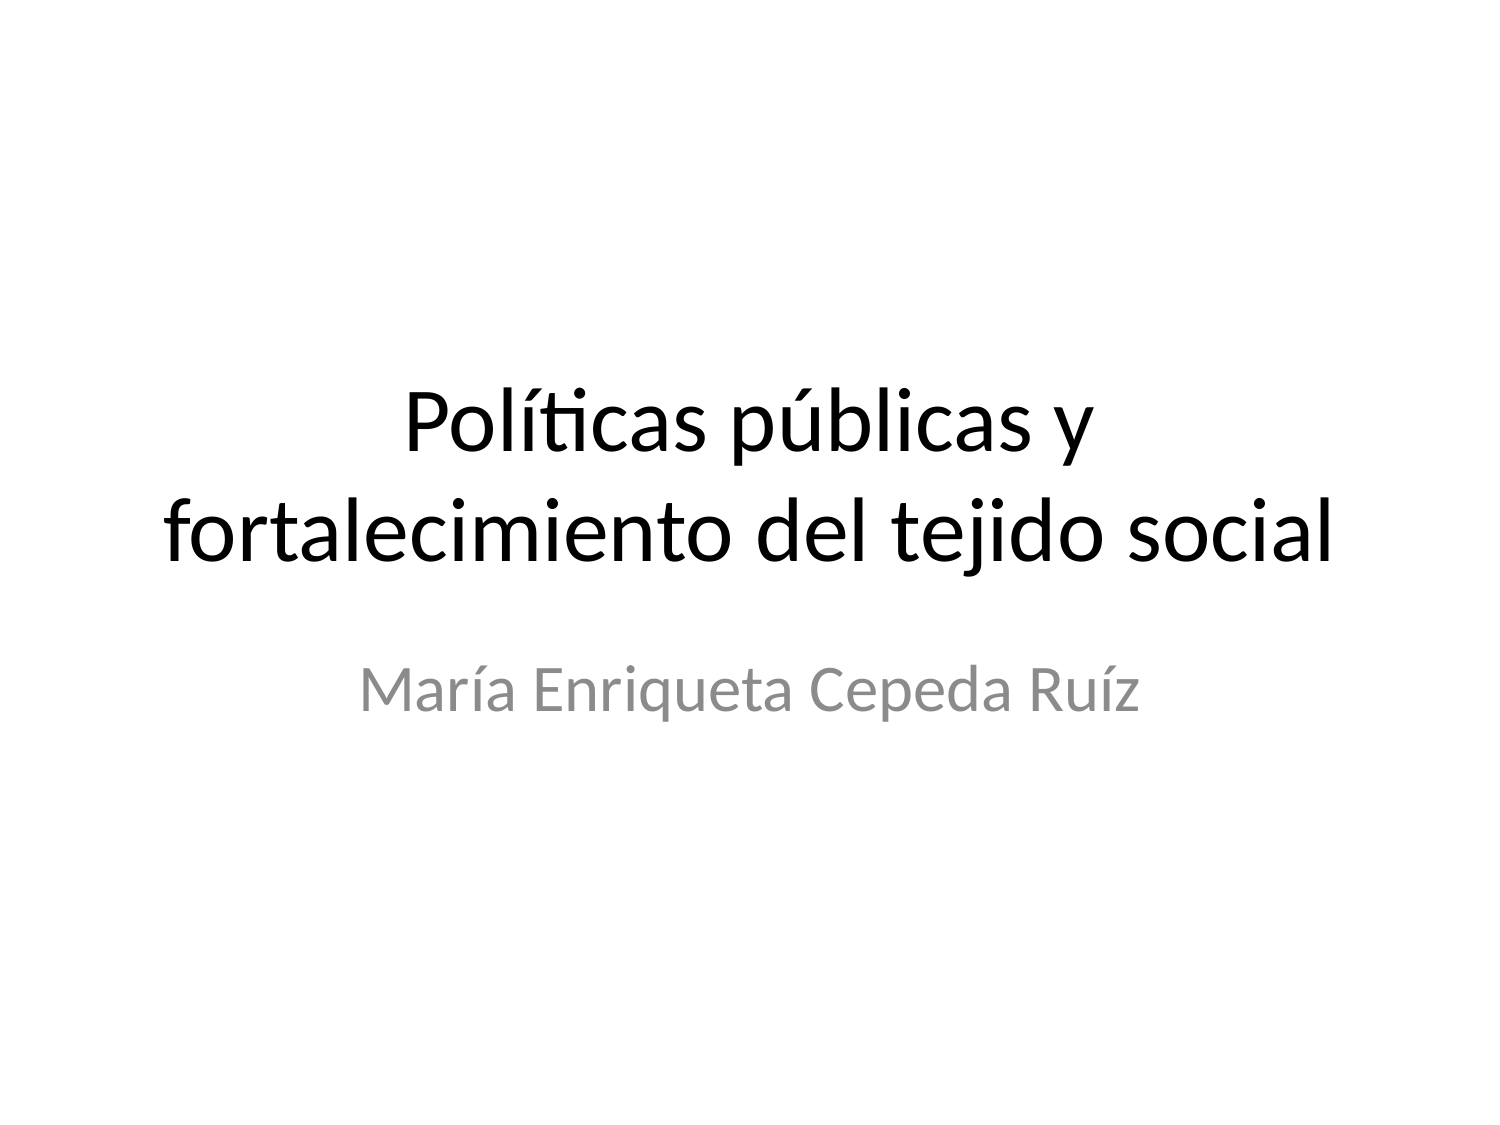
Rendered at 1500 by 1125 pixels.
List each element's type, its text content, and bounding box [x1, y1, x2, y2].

title Políticas públicas y fortalecimiento del tejido social [112, 349, 1388, 591]
subtitle María Enriqueta Cepeda Ruíz [225, 637, 1275, 925]
